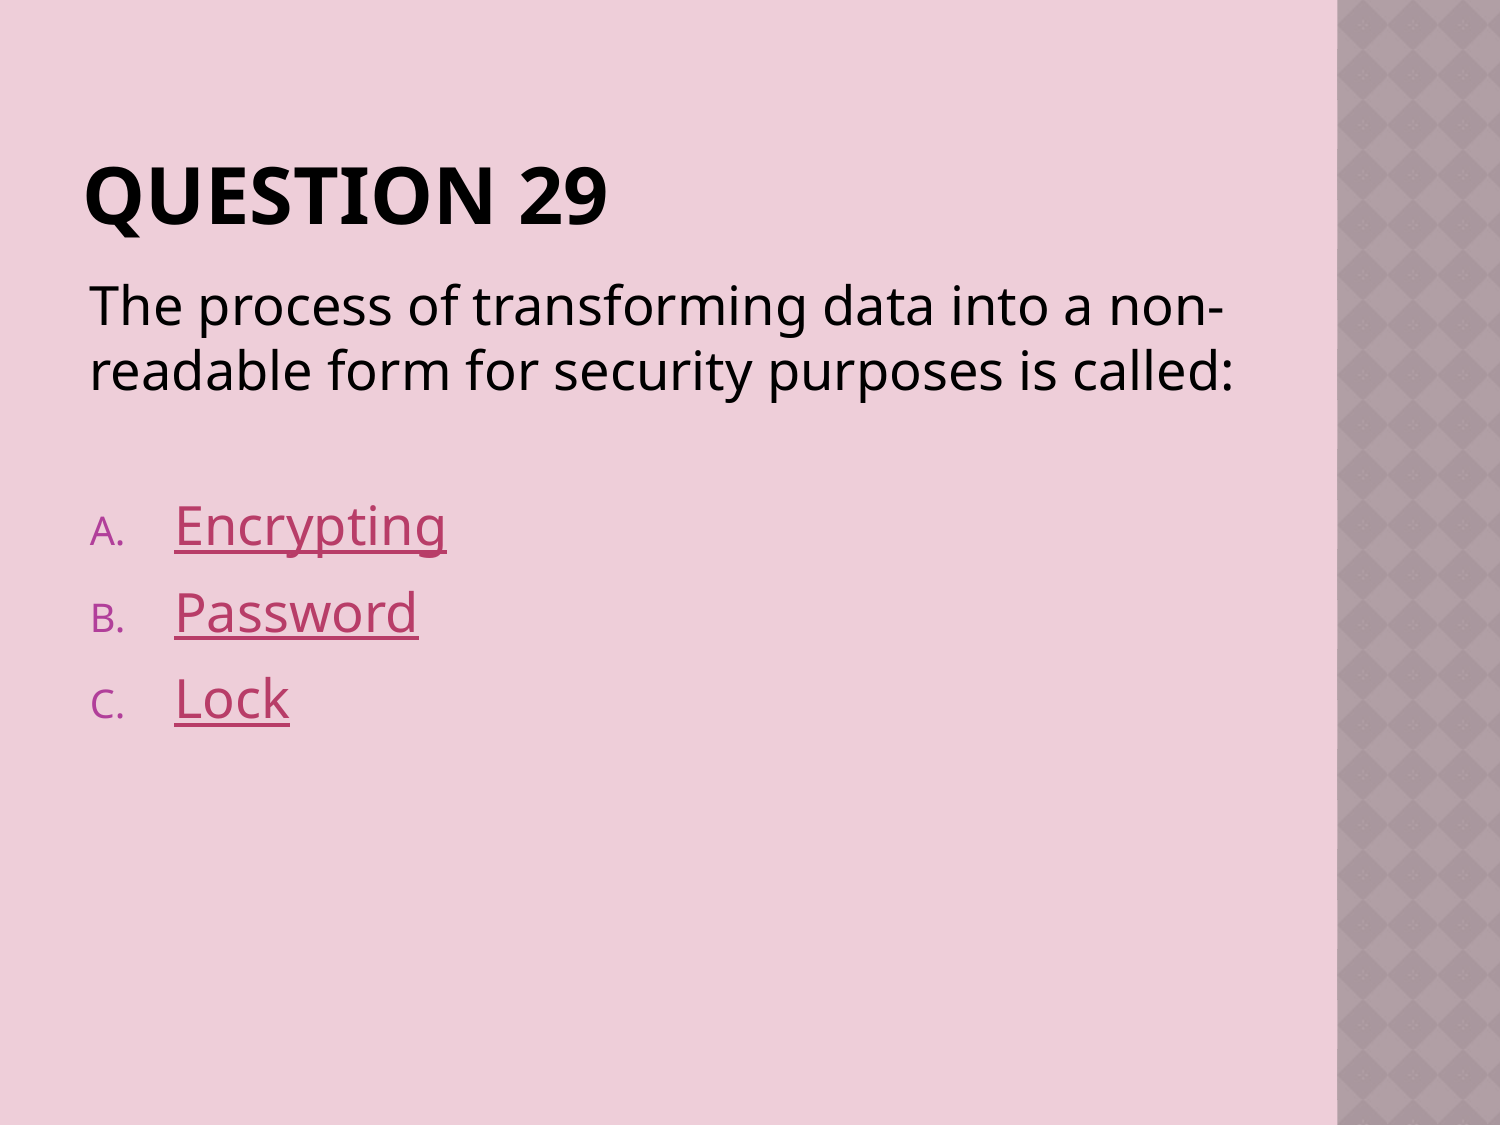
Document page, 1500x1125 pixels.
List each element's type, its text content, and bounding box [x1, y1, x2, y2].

list The process of transforming data into a non-readable form for security purposes is called: Encrypting Password Lock [75, 264, 1263, 1059]
title Question 29 [75, 52, 1263, 240]
